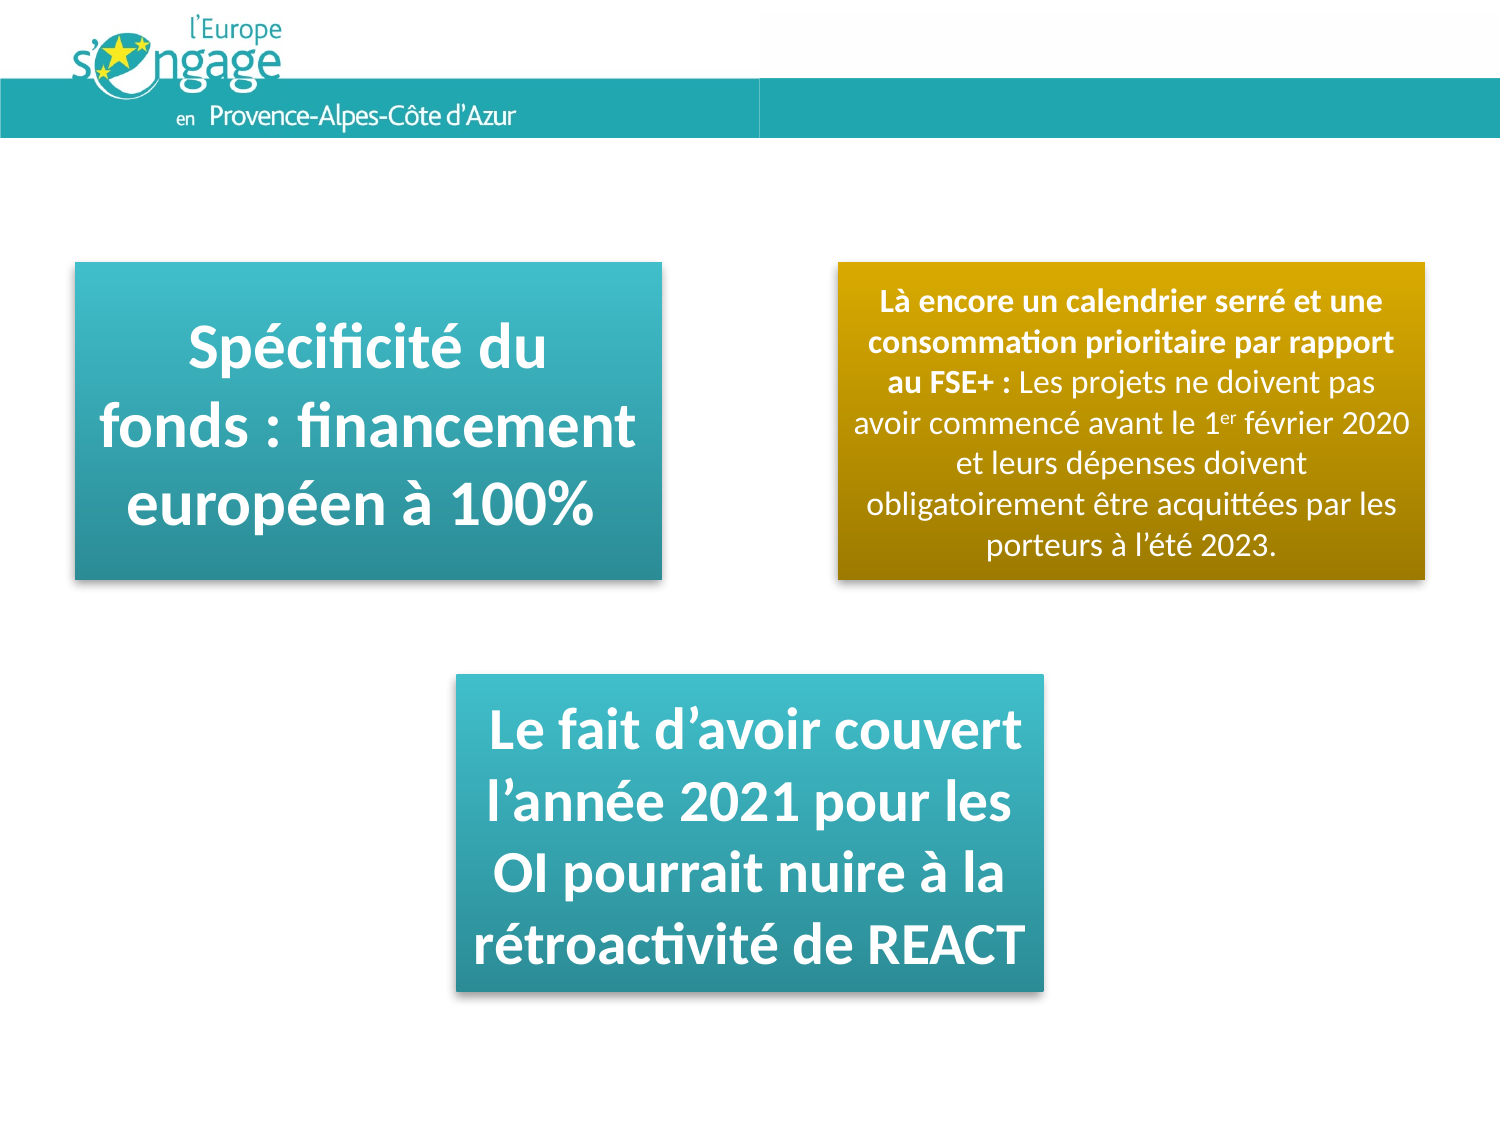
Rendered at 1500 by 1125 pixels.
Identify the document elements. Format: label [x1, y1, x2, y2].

text_box [0, 14, 1500, 138]
list [74, 262, 1426, 1006]
